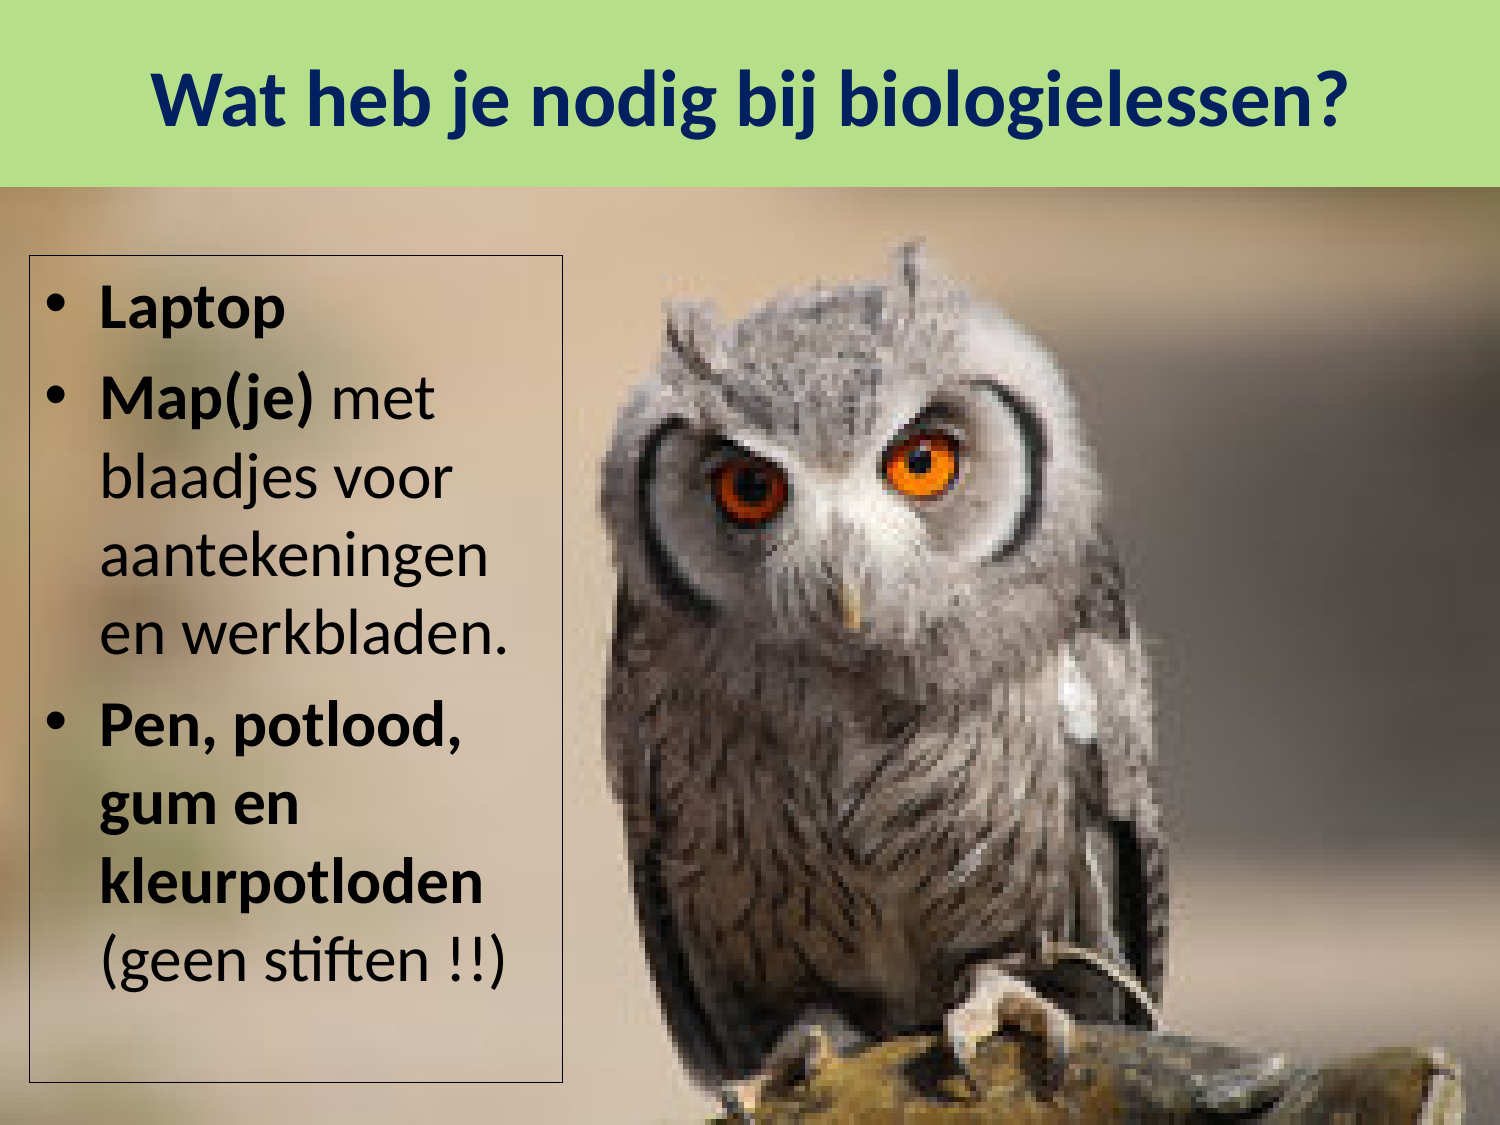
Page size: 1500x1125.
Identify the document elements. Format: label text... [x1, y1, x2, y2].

picture [0, 187, 1500, 1125]
title Wat heb je nodig bij biologielessen? [76, 0, 1427, 185]
